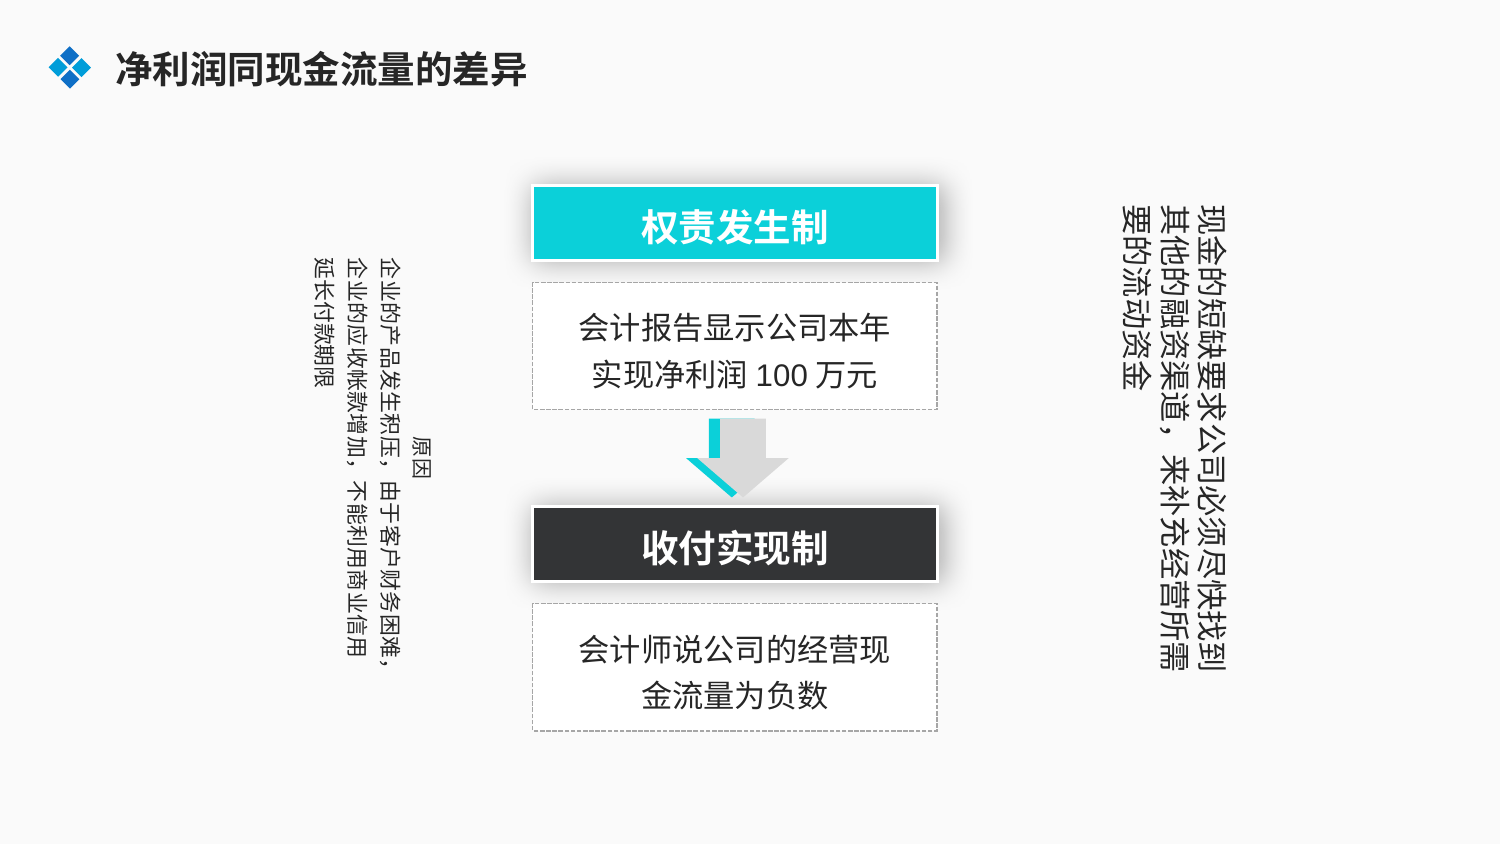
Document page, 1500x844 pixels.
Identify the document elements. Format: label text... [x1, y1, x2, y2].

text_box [697, 406, 777, 510]
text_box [532, 185, 938, 731]
text_box 现金的短缺要求公司必须尽快找到其他的融资渠道，来补充经营所需要的流动资金 [1095, 189, 1240, 719]
text_box 净利润同现金流量的差异 [100, 38, 735, 99]
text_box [55, 52, 85, 83]
text_box 原因 企业的产品发生积压，由于客户财务困难，企业的应收帐款增加，不能利用商业信用延长付款期限 [288, 243, 450, 674]
